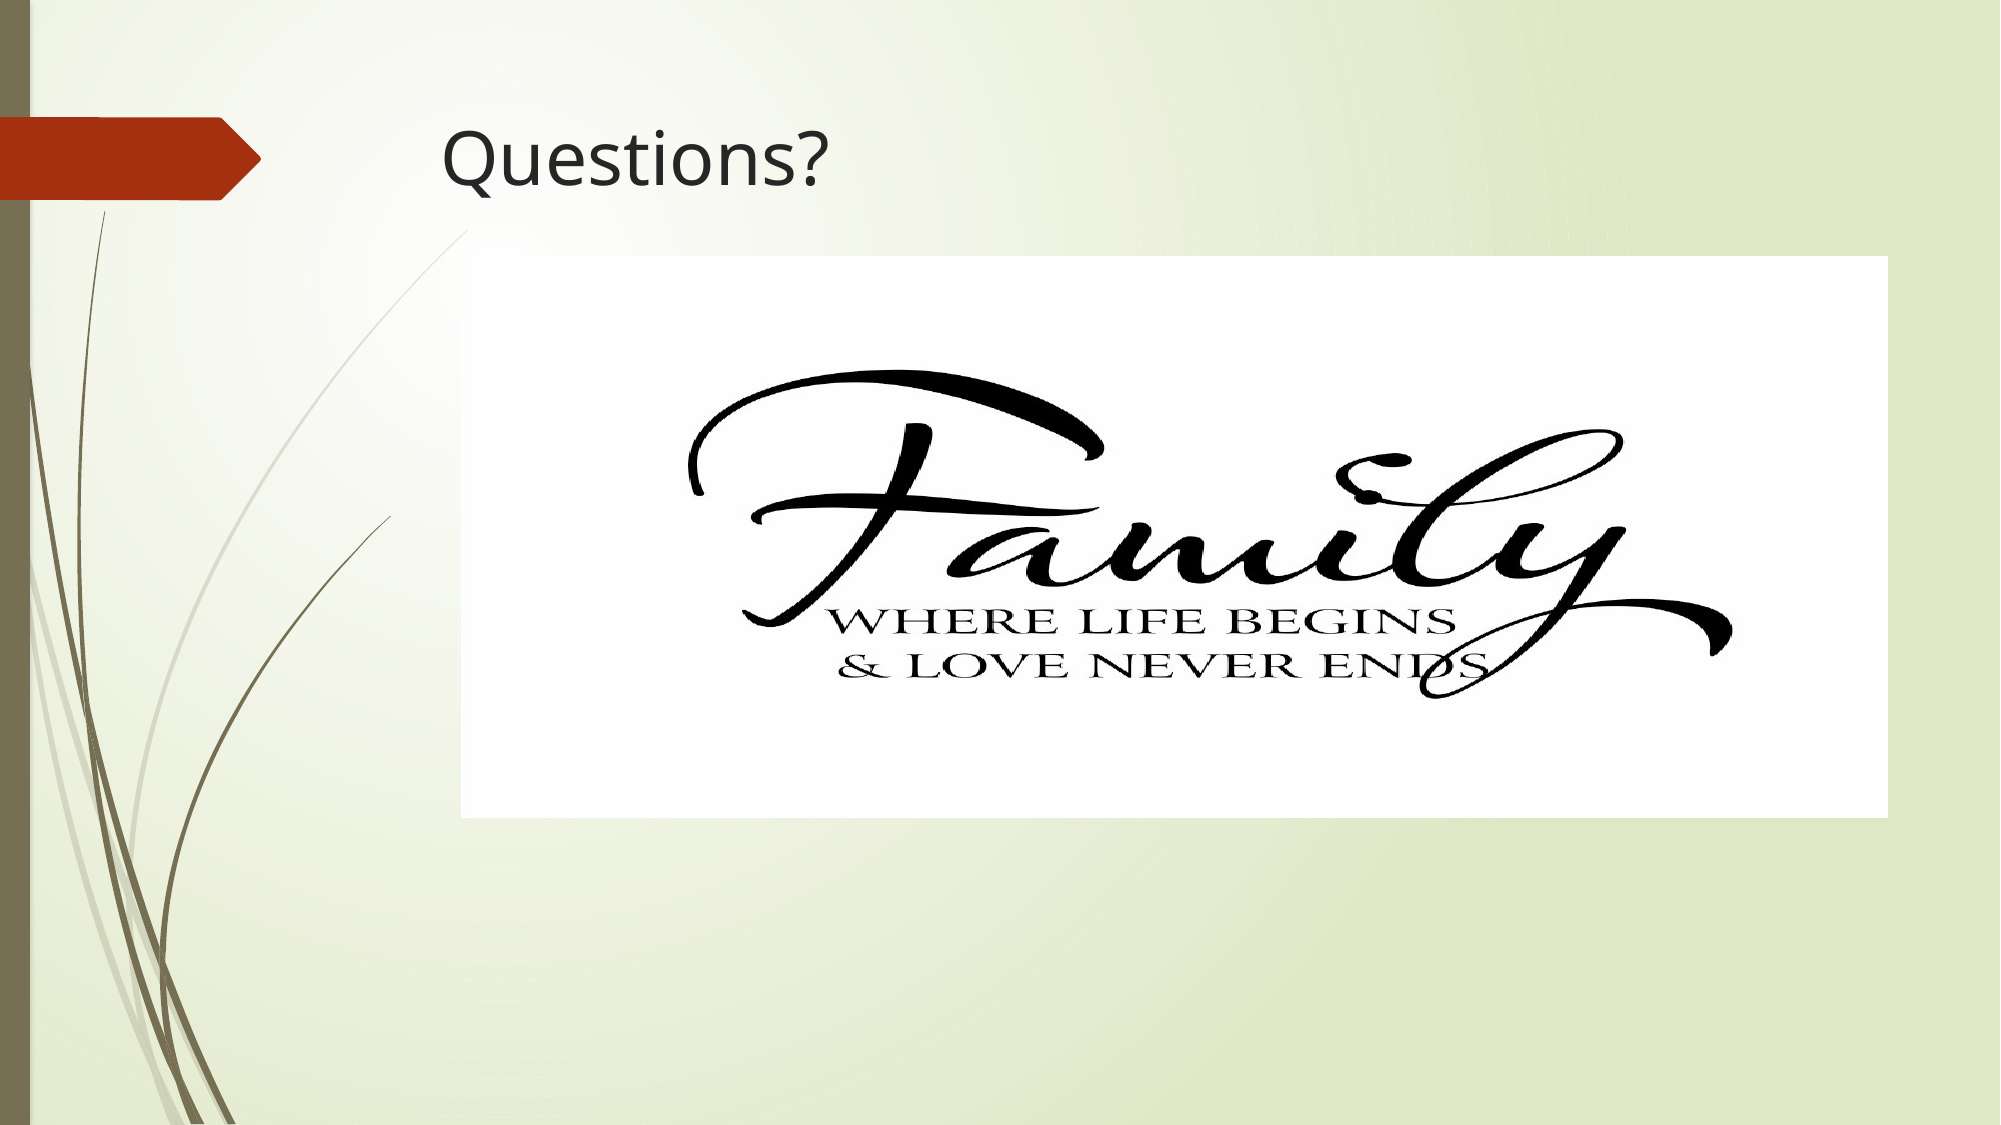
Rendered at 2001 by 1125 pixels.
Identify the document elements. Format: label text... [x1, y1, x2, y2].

title Questions? [425, 102, 1888, 313]
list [460, 256, 1888, 818]
